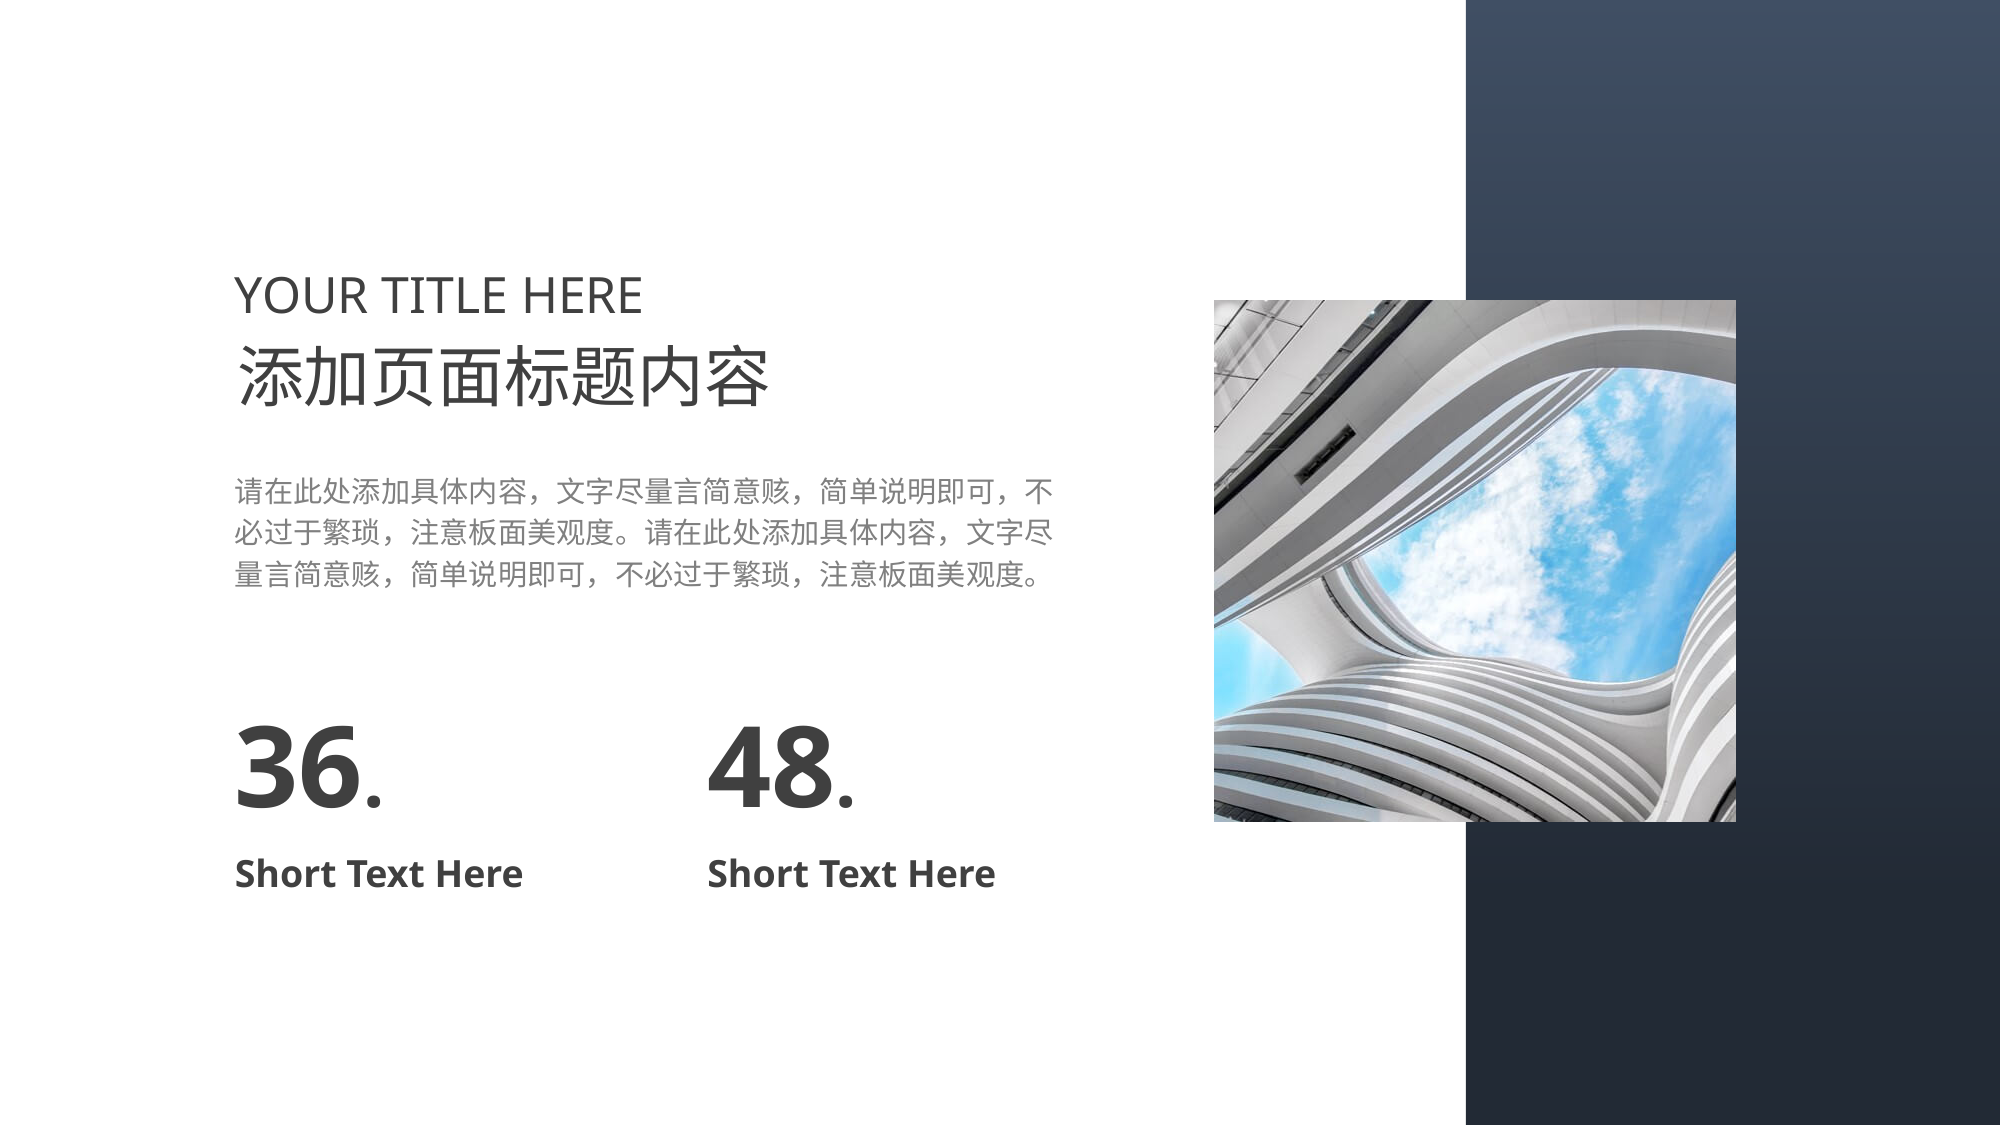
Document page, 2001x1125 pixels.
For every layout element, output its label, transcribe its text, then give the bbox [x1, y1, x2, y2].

text_box YOUR TITLE HERE [219, 256, 743, 328]
text_box 48. [692, 687, 1065, 838]
text_box [1465, 0, 2000, 1125]
text_box Short Text Here [692, 842, 1041, 903]
text_box 请在此处添加具体内容，文字尽量言简意赅，简单说明即可，不必过于繁琐，注意板面美观度。请在此处添加具体内容，文字尽量言简意赅，简单说明即可，不必过于繁琐，注意板面美观度。 [219, 458, 1081, 599]
text_box 添加页面标题内容 [222, 327, 787, 423]
text_box Short Text Here [219, 842, 569, 903]
text_box 36. [219, 687, 593, 838]
text_box [1214, 300, 1736, 823]
